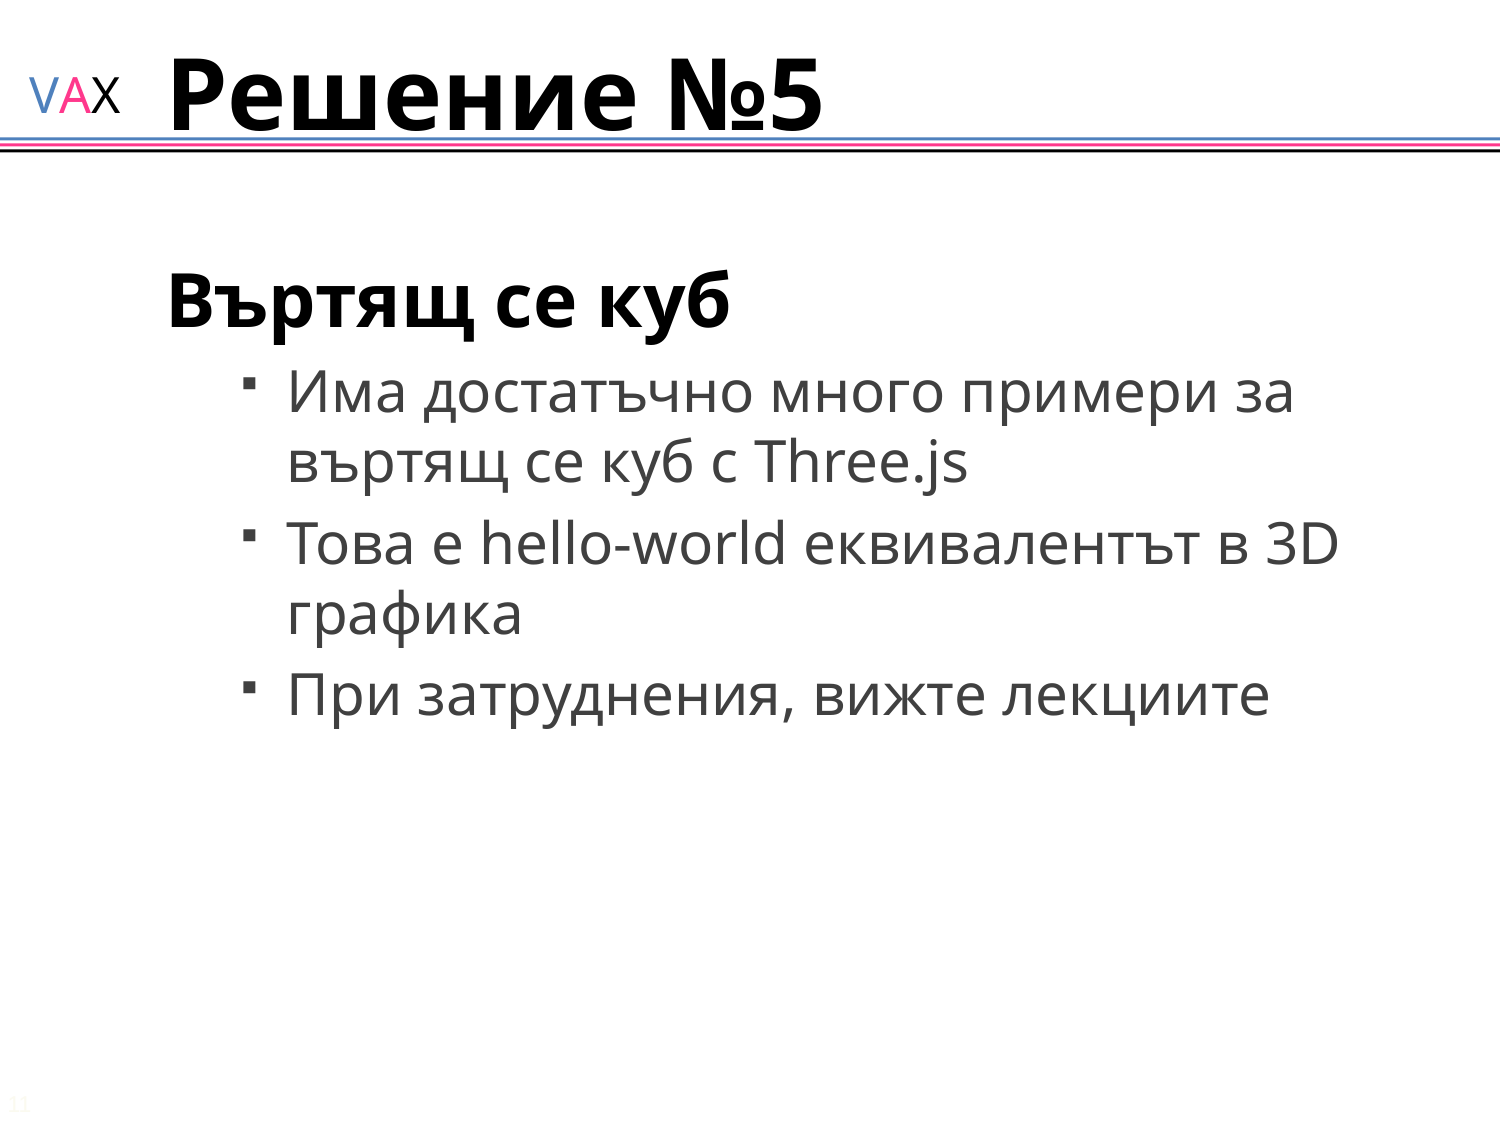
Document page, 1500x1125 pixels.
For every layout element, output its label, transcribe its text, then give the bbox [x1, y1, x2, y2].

title Решение №5 [0, 37, 1500, 144]
list Въртящ се куб Има достатъчно много примери за въртящ се куб с Three.js Това е hello-world еквивалентът в 3D графика При затруднения, вижте лекциите [150, 200, 1488, 1113]
